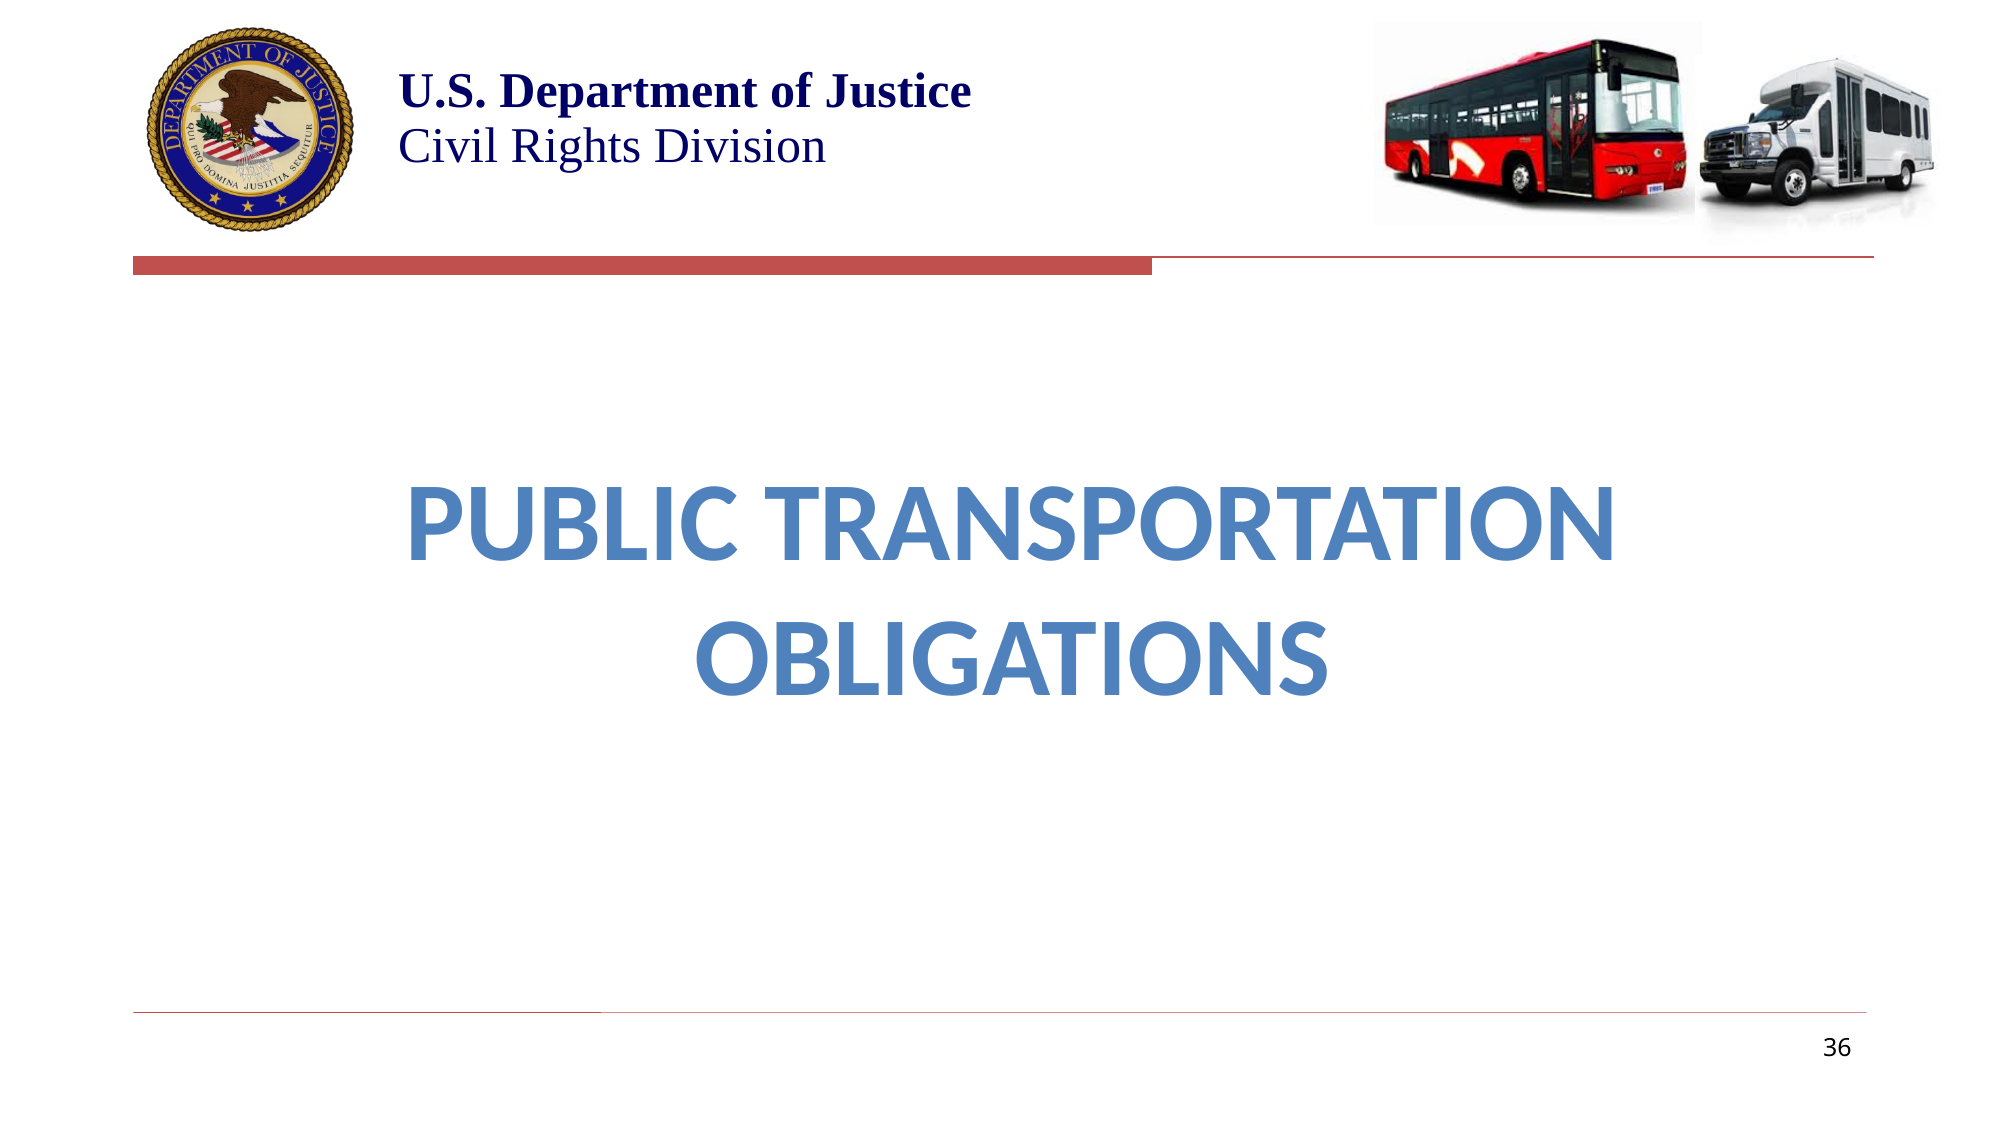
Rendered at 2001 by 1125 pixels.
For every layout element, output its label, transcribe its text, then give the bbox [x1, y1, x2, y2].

picture [137, 21, 363, 238]
picture [1374, 21, 1940, 245]
title Public Transportation Obligations [324, 599, 1701, 726]
slide_number 36 [1433, 1024, 1867, 1103]
